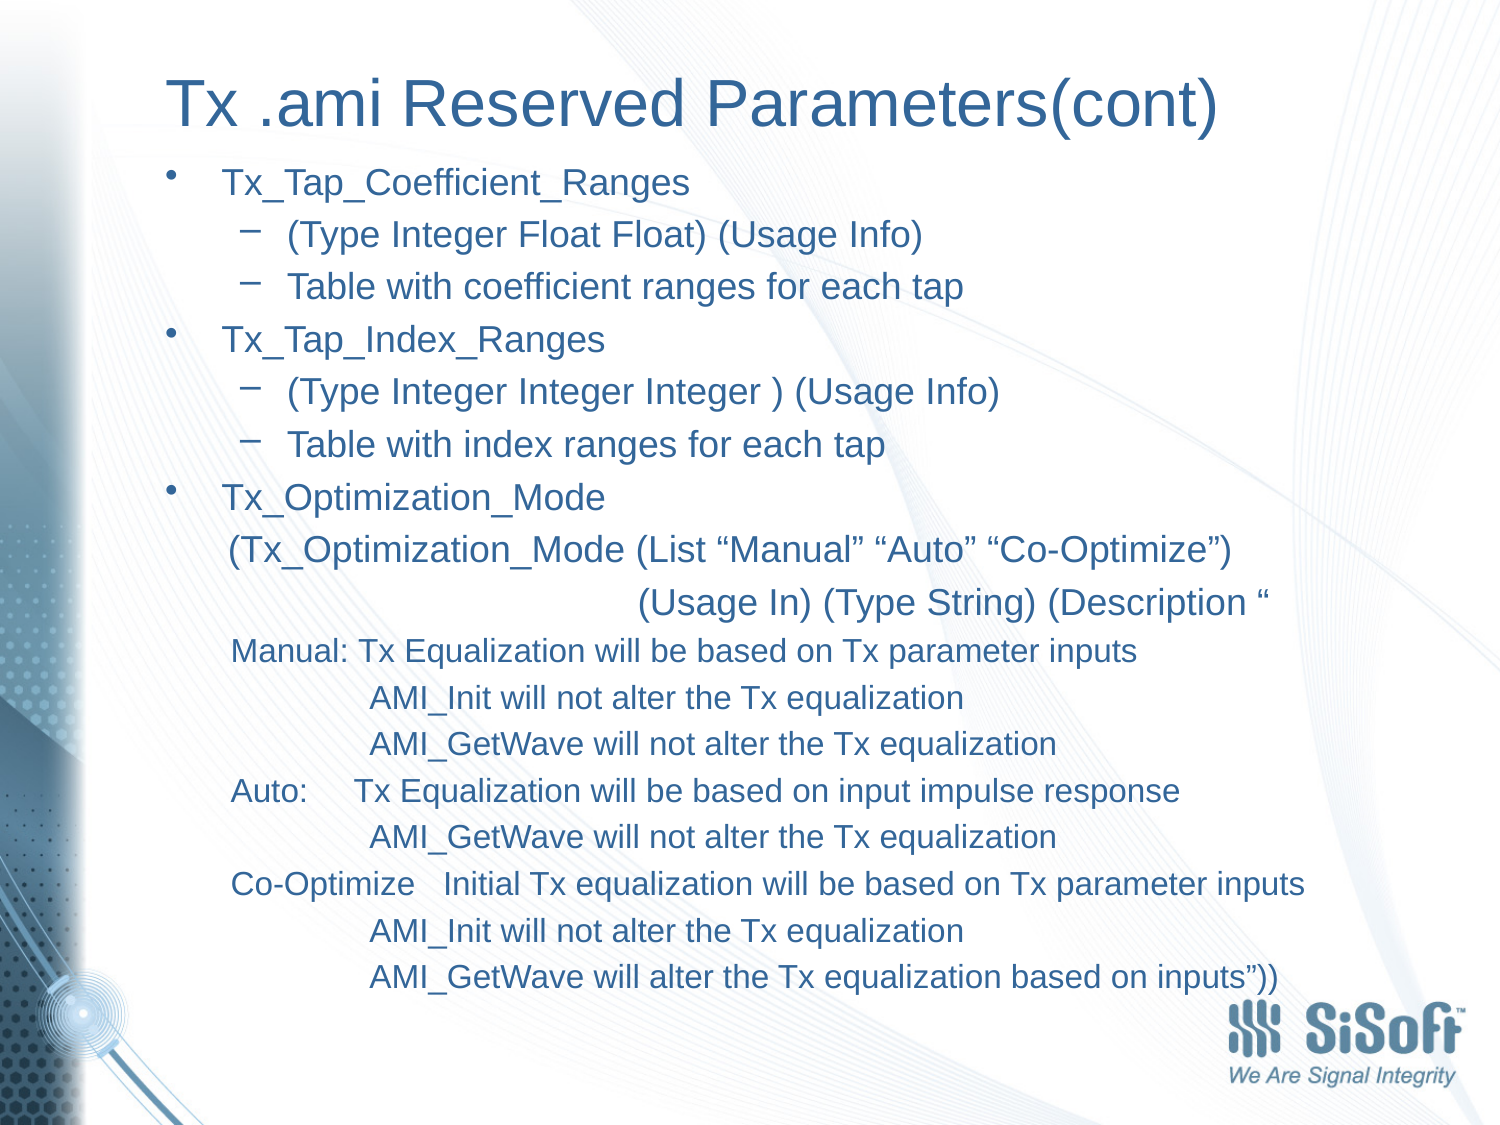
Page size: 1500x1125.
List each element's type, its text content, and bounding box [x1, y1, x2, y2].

list Tx_Tap_Coefficient_Ranges (Type Integer Float Float) (Usage Info) Table with coefficient ranges for each tap Tx_Tap_Index_Ranges (Type Integer Integer Integer ) (Usage Info) Table with index ranges for each tap Tx_Optimization_Mode (Tx_Optimization_Mode (List “Manual” “Auto” “Co-Optimize”) (Usage In) (Type String) (Description “ Manual: Tx Equalization will be based on Tx parameter inputs AMI_Init will not alter the Tx equalization AMI_GetWave will not alter the Tx equalization Auto: Tx Equalization will be based on input impulse response AMI_GetWave will not alter the Tx equalization Co-Optimize Initial Tx equalization will be based on Tx parameter inputs AMI_Init will not alter the Tx equalization AMI_GetWave will alter the Tx equalization based on inputs”)) [150, 149, 1325, 1075]
title Tx .ami Reserved Parameters(cont) [150, 24, 1363, 175]
picture [0, 0, 1500, 1125]
